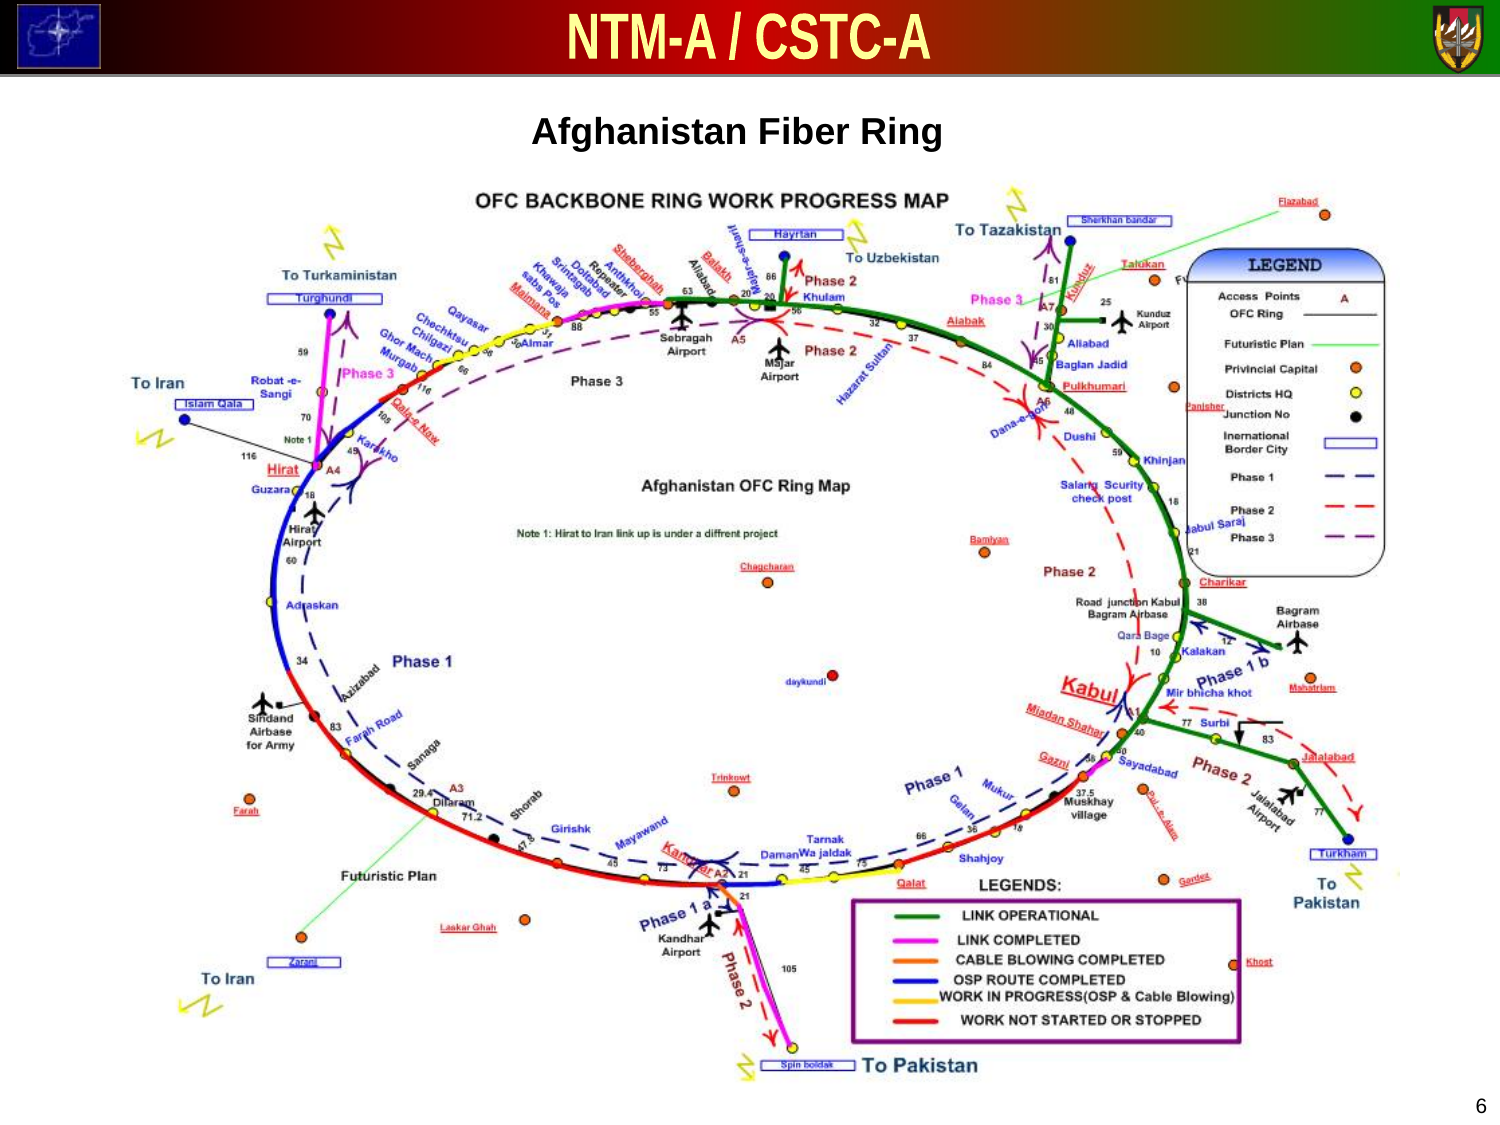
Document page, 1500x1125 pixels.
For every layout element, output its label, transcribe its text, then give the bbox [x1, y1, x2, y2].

picture [112, 159, 1401, 1125]
text_box Afghanistan Fiber Ring [162, 99, 1313, 157]
picture [17, 4, 101, 69]
picture [1432, 5, 1484, 74]
slide_number 6 [1436, 1091, 1488, 1119]
